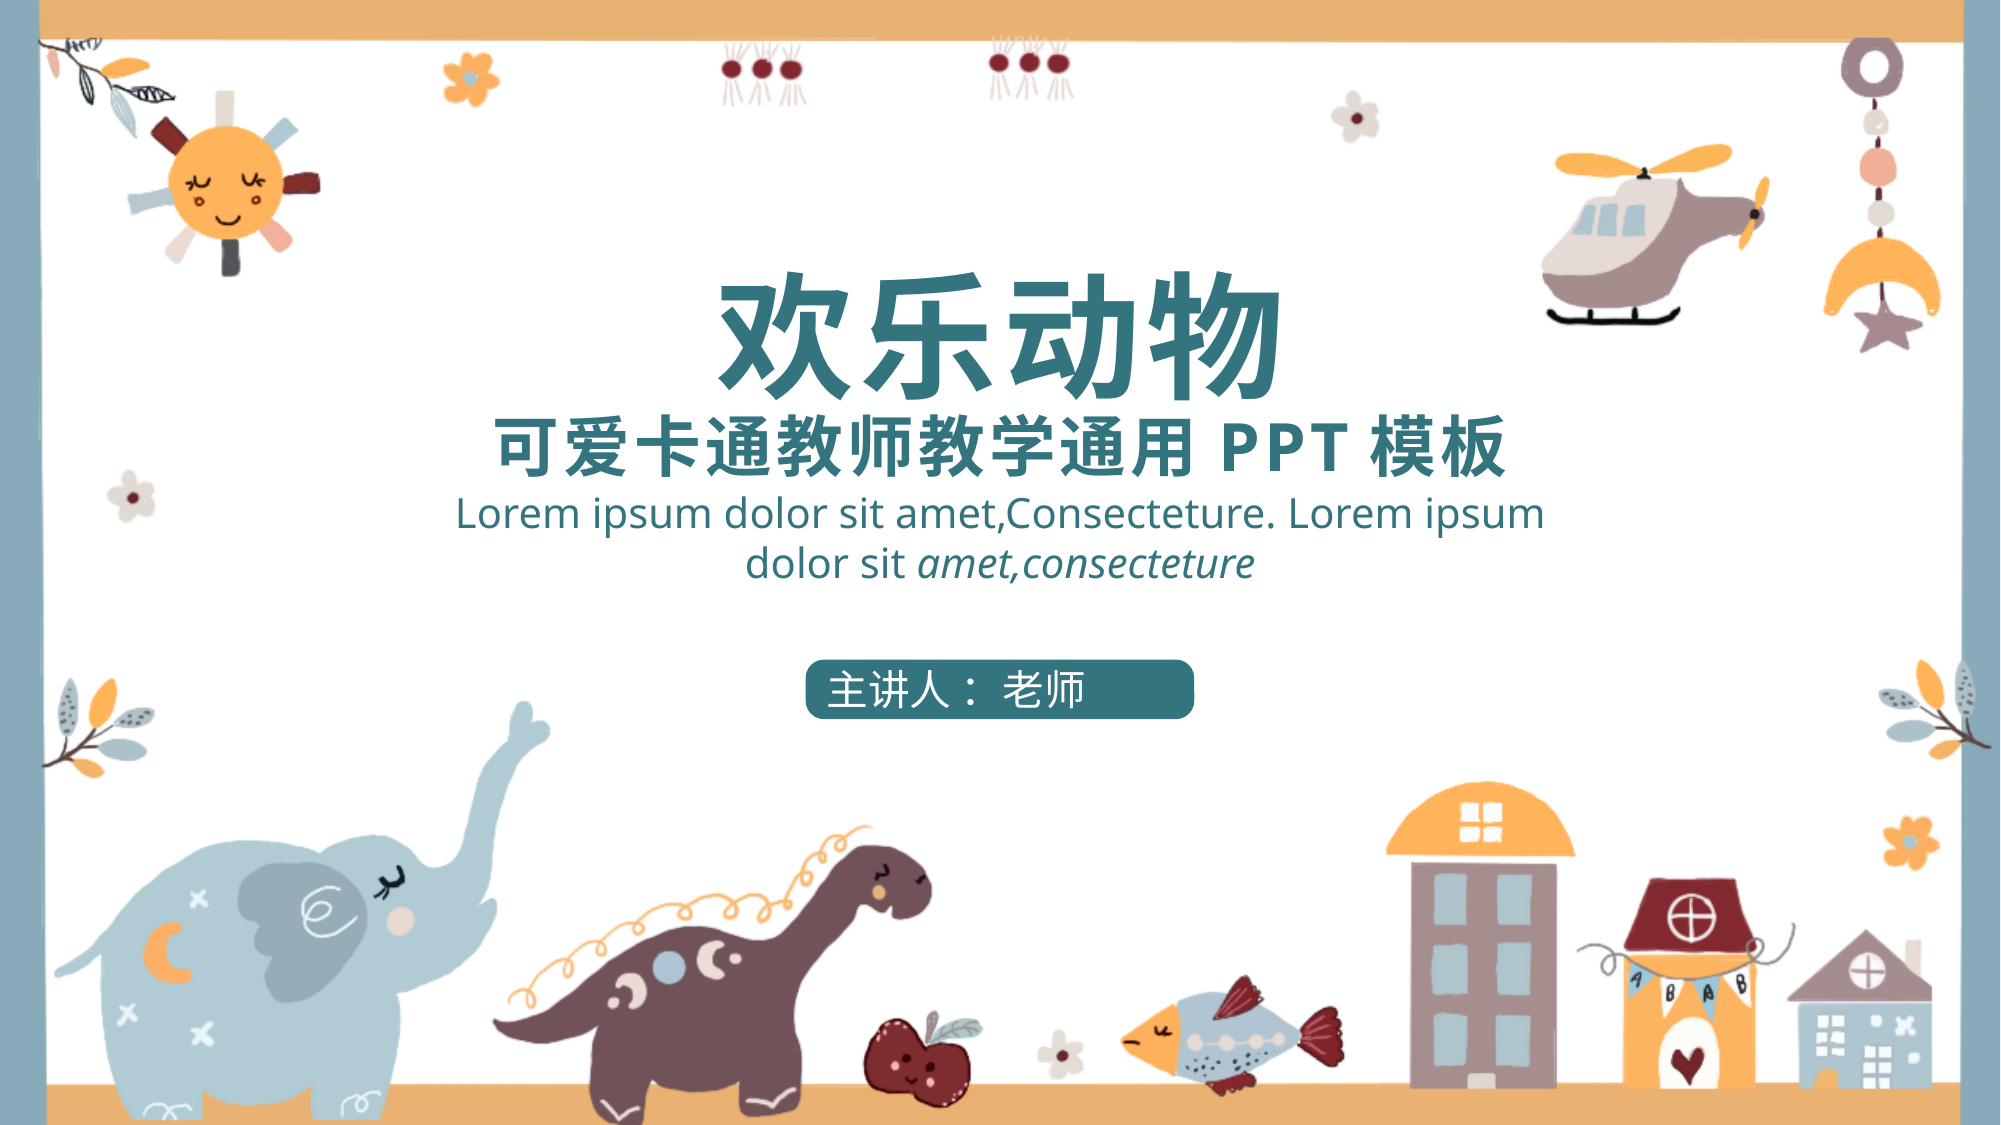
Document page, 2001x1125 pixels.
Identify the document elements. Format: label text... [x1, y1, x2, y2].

picture [0, 0, 2001, 1125]
text_box 主讲人 ：老师 [811, 656, 1102, 721]
text_box [804, 663, 811, 716]
text_box Lorem ipsum dolor sit amet,Consecteture. Lorem ipsum dolor sit amet,consecteture [389, 479, 1612, 595]
text_box [1102, 658, 1196, 721]
subtitle 可爱卡通教师教学通用PPT模板 [196, 389, 1804, 483]
title 欢乐动物 [592, 227, 1409, 389]
